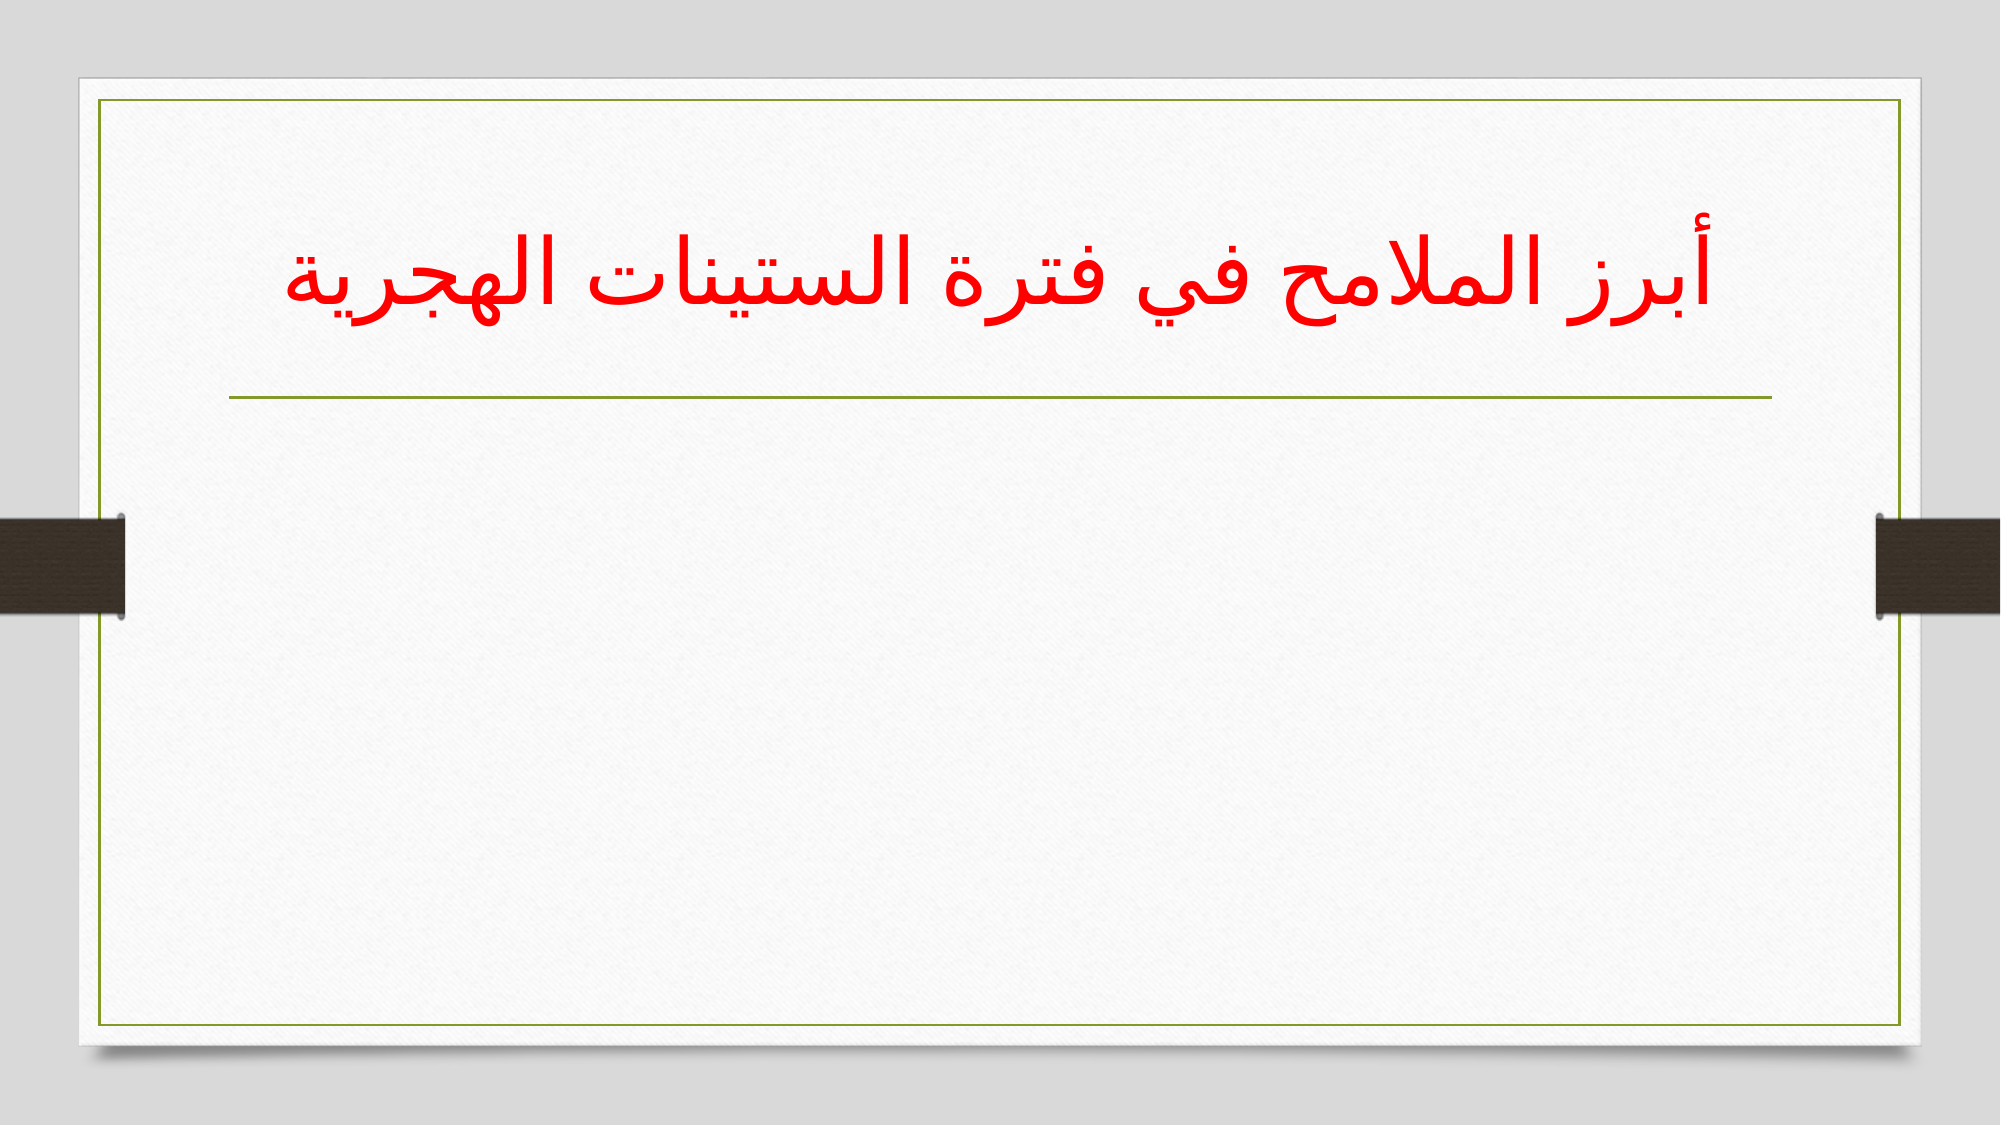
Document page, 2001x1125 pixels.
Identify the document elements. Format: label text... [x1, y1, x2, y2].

title أبرز الملامح في فترة الستينات الهجرية [212, 161, 1788, 375]
picture [0, 0, 2001, 1125]
